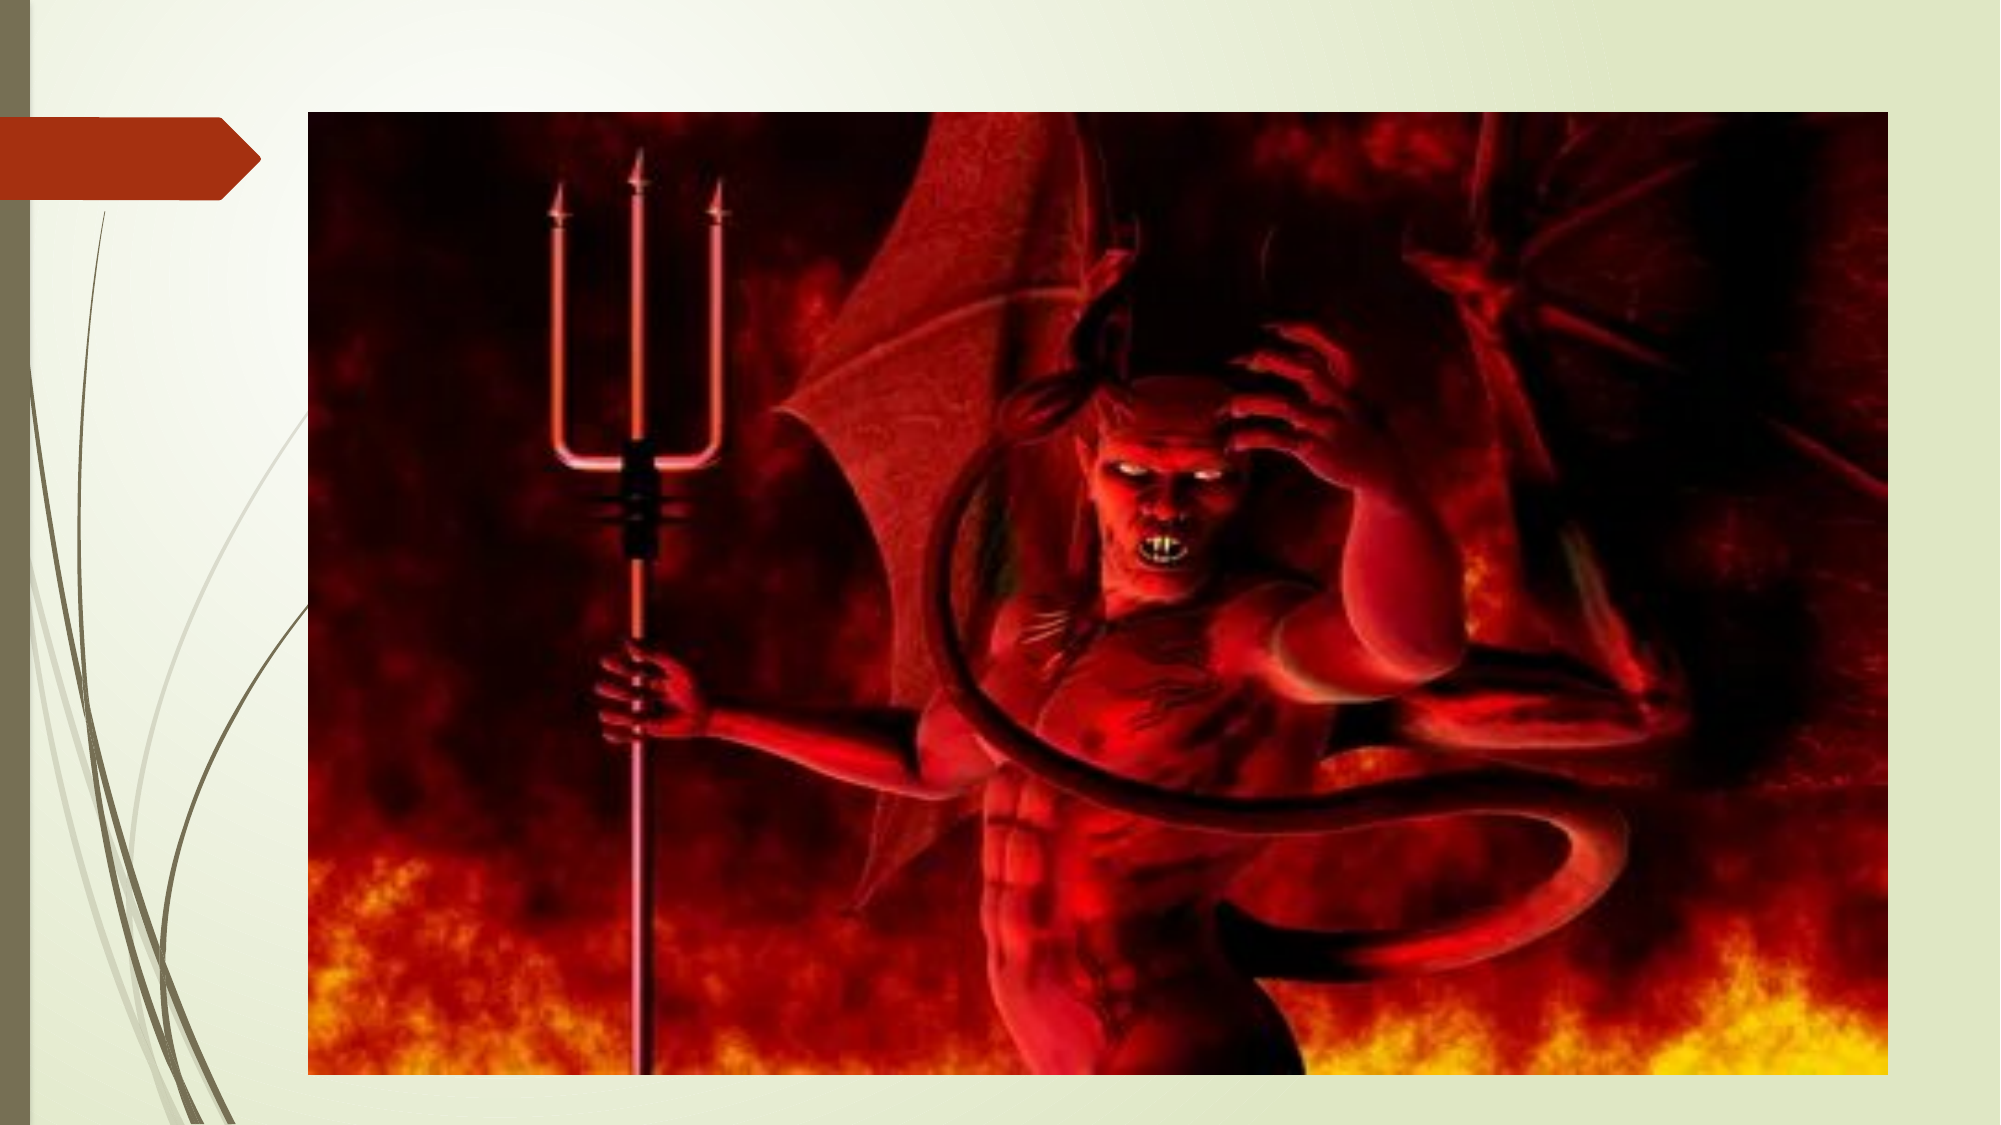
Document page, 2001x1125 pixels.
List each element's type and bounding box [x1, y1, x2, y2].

list [308, 111, 1888, 1076]
